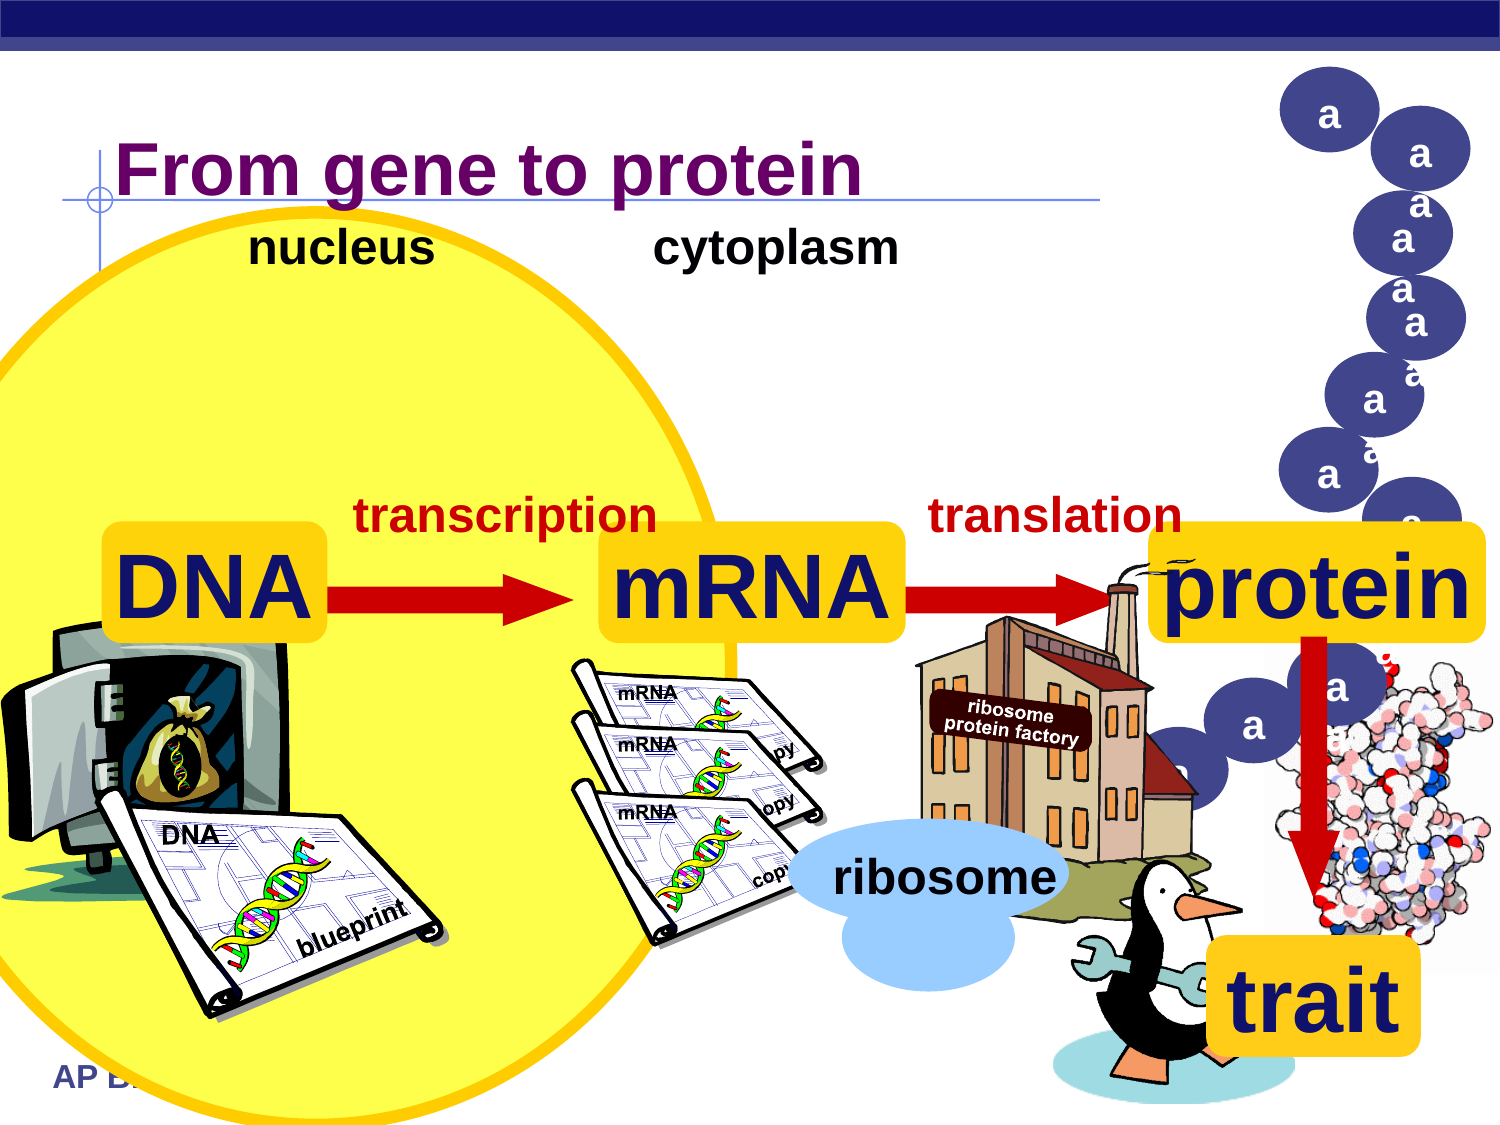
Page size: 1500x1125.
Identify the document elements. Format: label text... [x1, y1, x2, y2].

text_box nucleus [232, 207, 451, 283]
title From gene to protein [99, 112, 1123, 238]
text_box DNA [101, 521, 328, 615]
picture [0, 617, 451, 1025]
text_box transcription [337, 475, 673, 550]
text_box trait [1299, 982, 1421, 1057]
text_box [0, 238, 732, 1125]
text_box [787, 818, 1073, 992]
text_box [569, 657, 829, 951]
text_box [1128, 66, 1471, 813]
text_box protein [1475, 523, 1486, 638]
text_box cytoplasm [637, 207, 915, 283]
text_box translation [912, 475, 1123, 550]
text_box mRNA [598, 521, 906, 644]
text_box [328, 575, 572, 626]
picture [888, 557, 1500, 1105]
